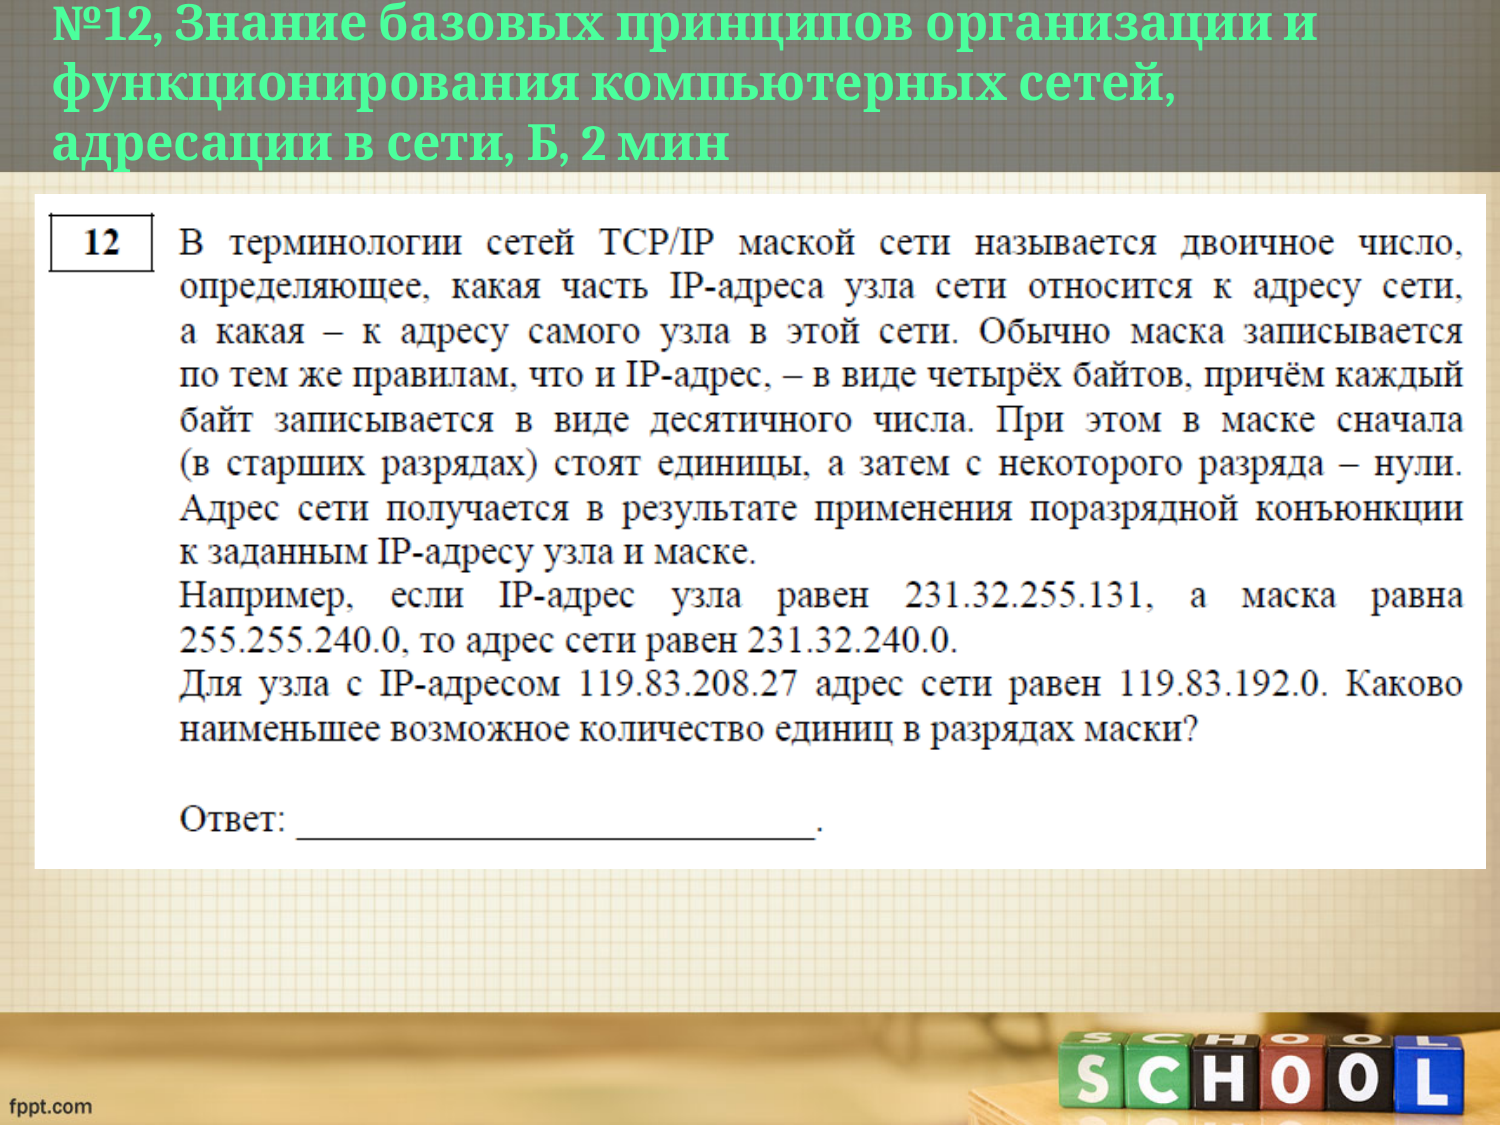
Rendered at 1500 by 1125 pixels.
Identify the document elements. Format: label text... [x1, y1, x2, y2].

title №12, Знание базовых принципов организации и функционирования компьютерных сетей, адресации в сети, Б, 2 мин [36, 24, 1463, 137]
picture [0, 0, 1500, 1125]
